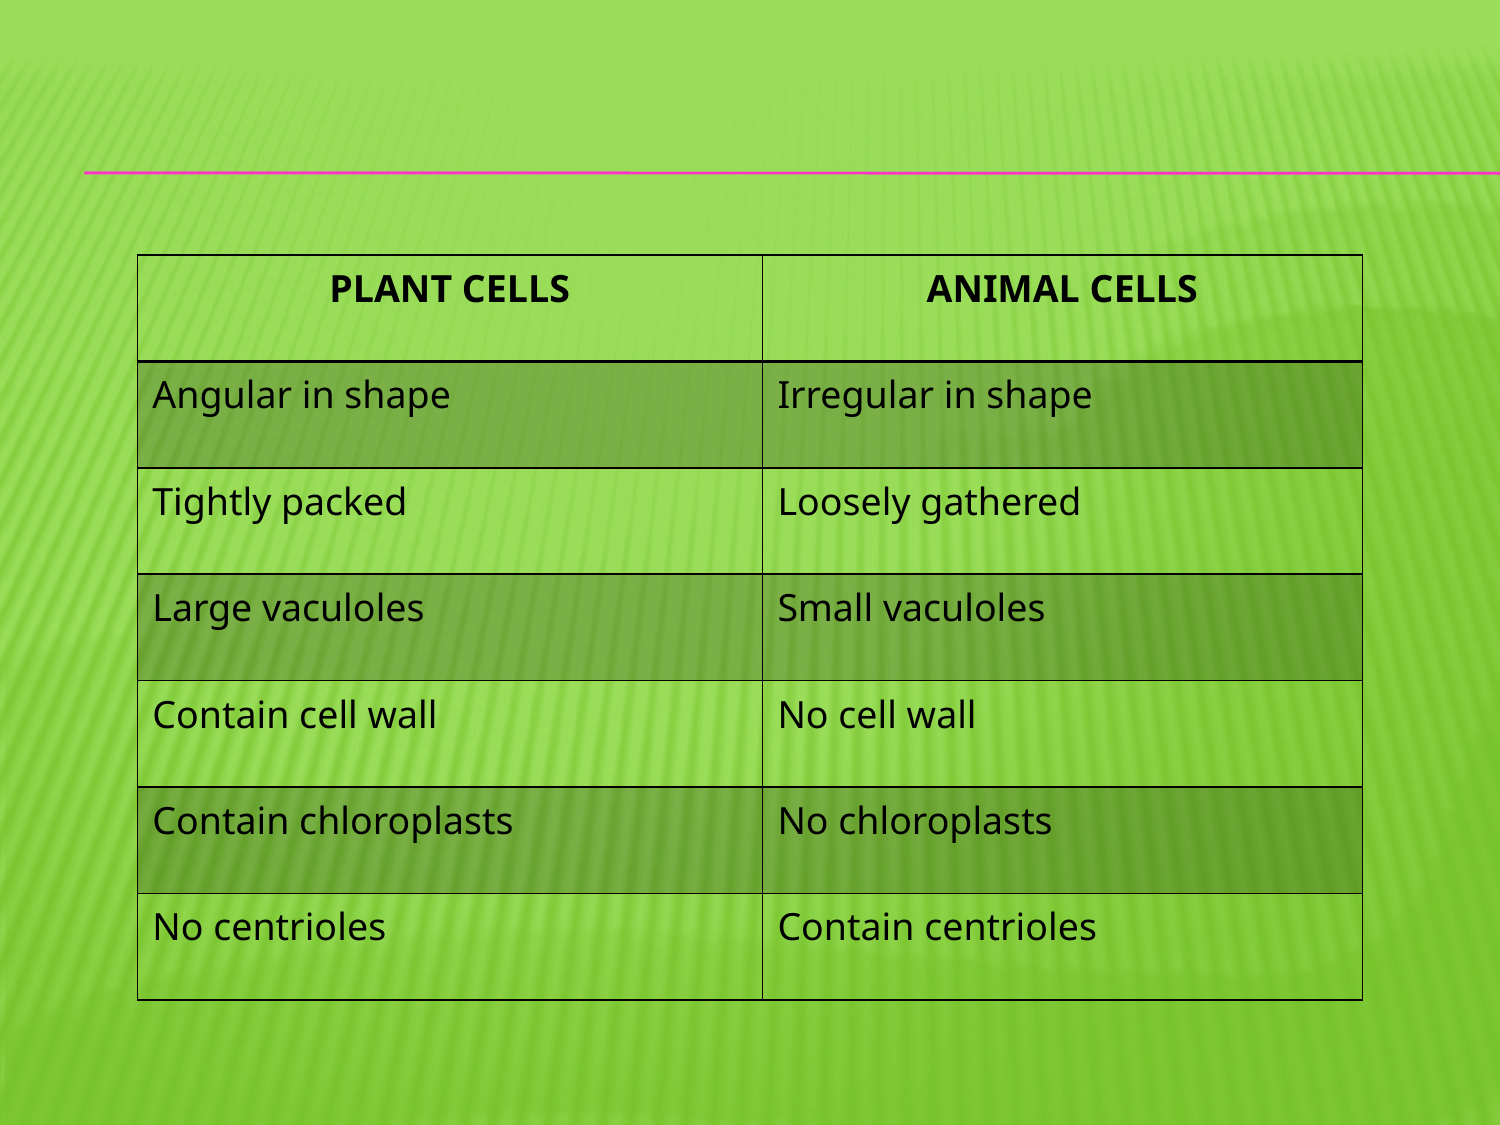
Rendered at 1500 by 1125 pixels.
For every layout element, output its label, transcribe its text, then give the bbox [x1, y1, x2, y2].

table_header ANIMAL CELLS [763, 256, 1362, 360]
table_cell No centrioles [138, 894, 762, 999]
table_cell Tightly packed [138, 469, 762, 573]
table_cell No chloroplasts [763, 788, 1362, 893]
table_cell Irregular in shape [763, 363, 1362, 467]
table_cell Large vaculoles [138, 575, 762, 680]
table_cell Contain cell wall [138, 681, 762, 786]
table_cell Small vaculoles [763, 575, 1362, 680]
table_cell No cell wall [763, 681, 1362, 786]
table_cell Loosely gathered [763, 469, 1362, 573]
table_cell Angular in shape [138, 363, 762, 467]
table_cell Contain chloroplasts [138, 788, 762, 893]
table_cell Contain centrioles [763, 894, 1362, 999]
table_header PLANT CELLS [138, 256, 762, 360]
